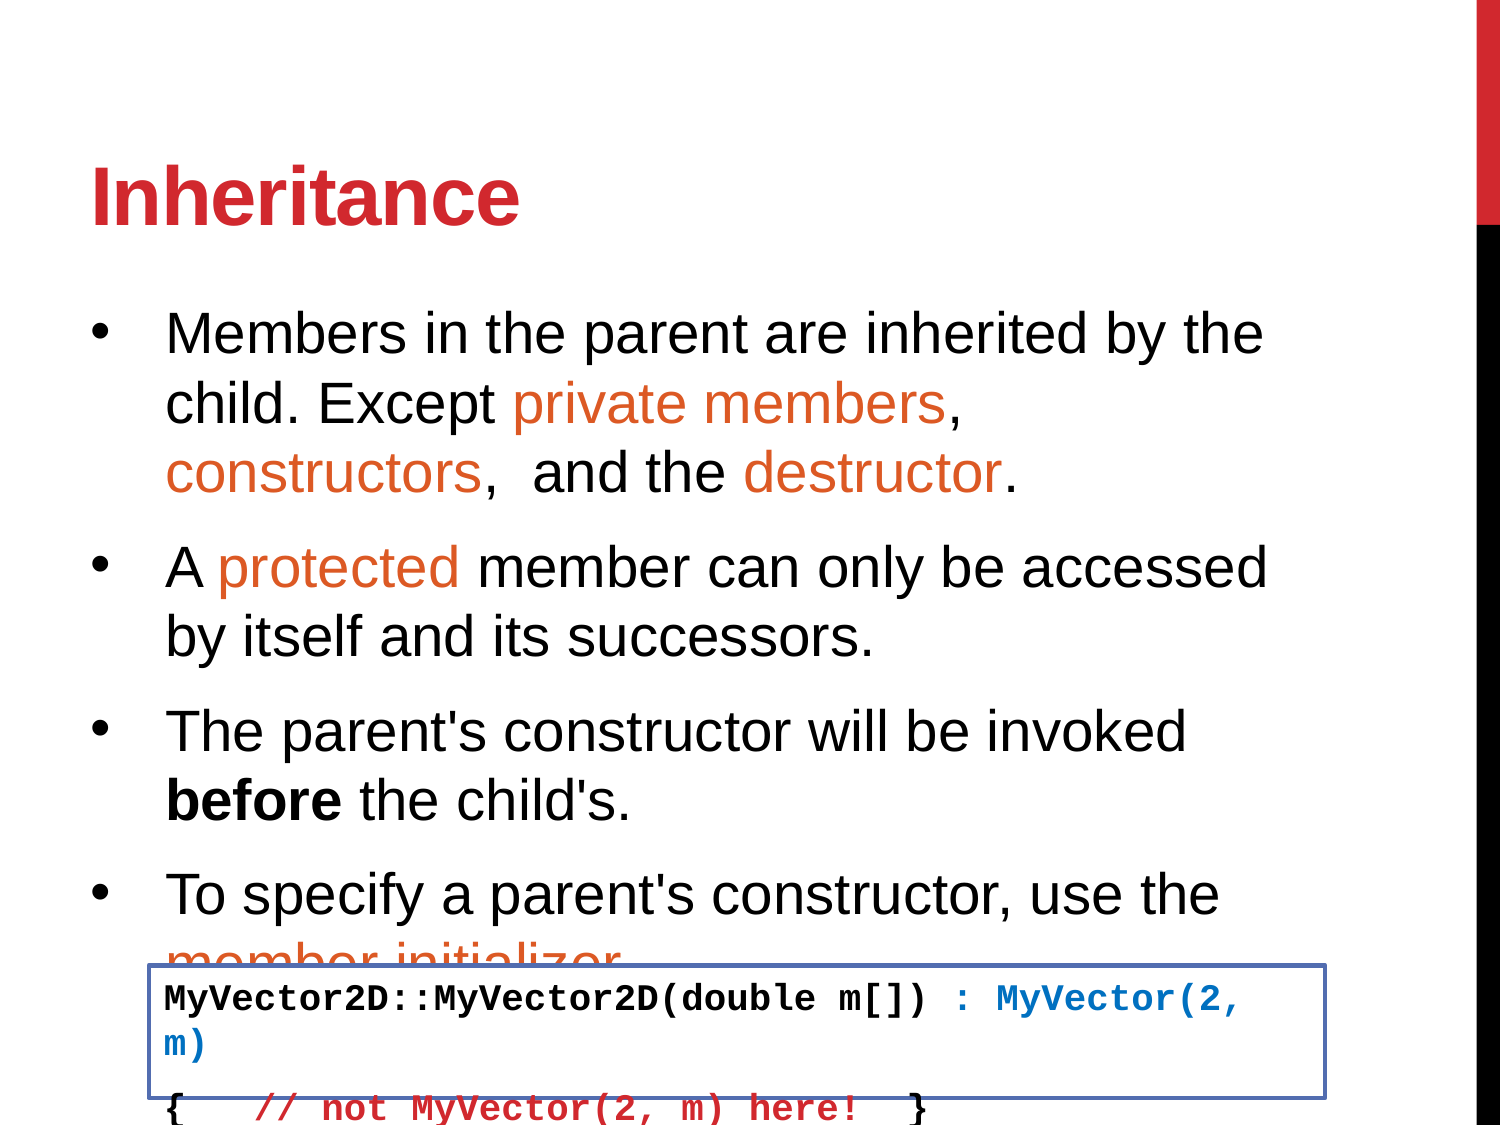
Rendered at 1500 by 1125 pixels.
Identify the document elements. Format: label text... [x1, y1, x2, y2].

list Members in the parent are inherited by the child. Except private members, constructors, and the destructor. A protected member can only be accessed by itself and its successors. The parent's constructor will be invoked before the child's. To specify a parent's constructor, use the member initializer. [75, 287, 1325, 1005]
title Inheritance [75, 25, 1025, 250]
text_box MyVector2D::MyVector2D(double m[]) : MyVector(2, m) { // not MyVector(2, m) here! } [147, 963, 1327, 1100]
